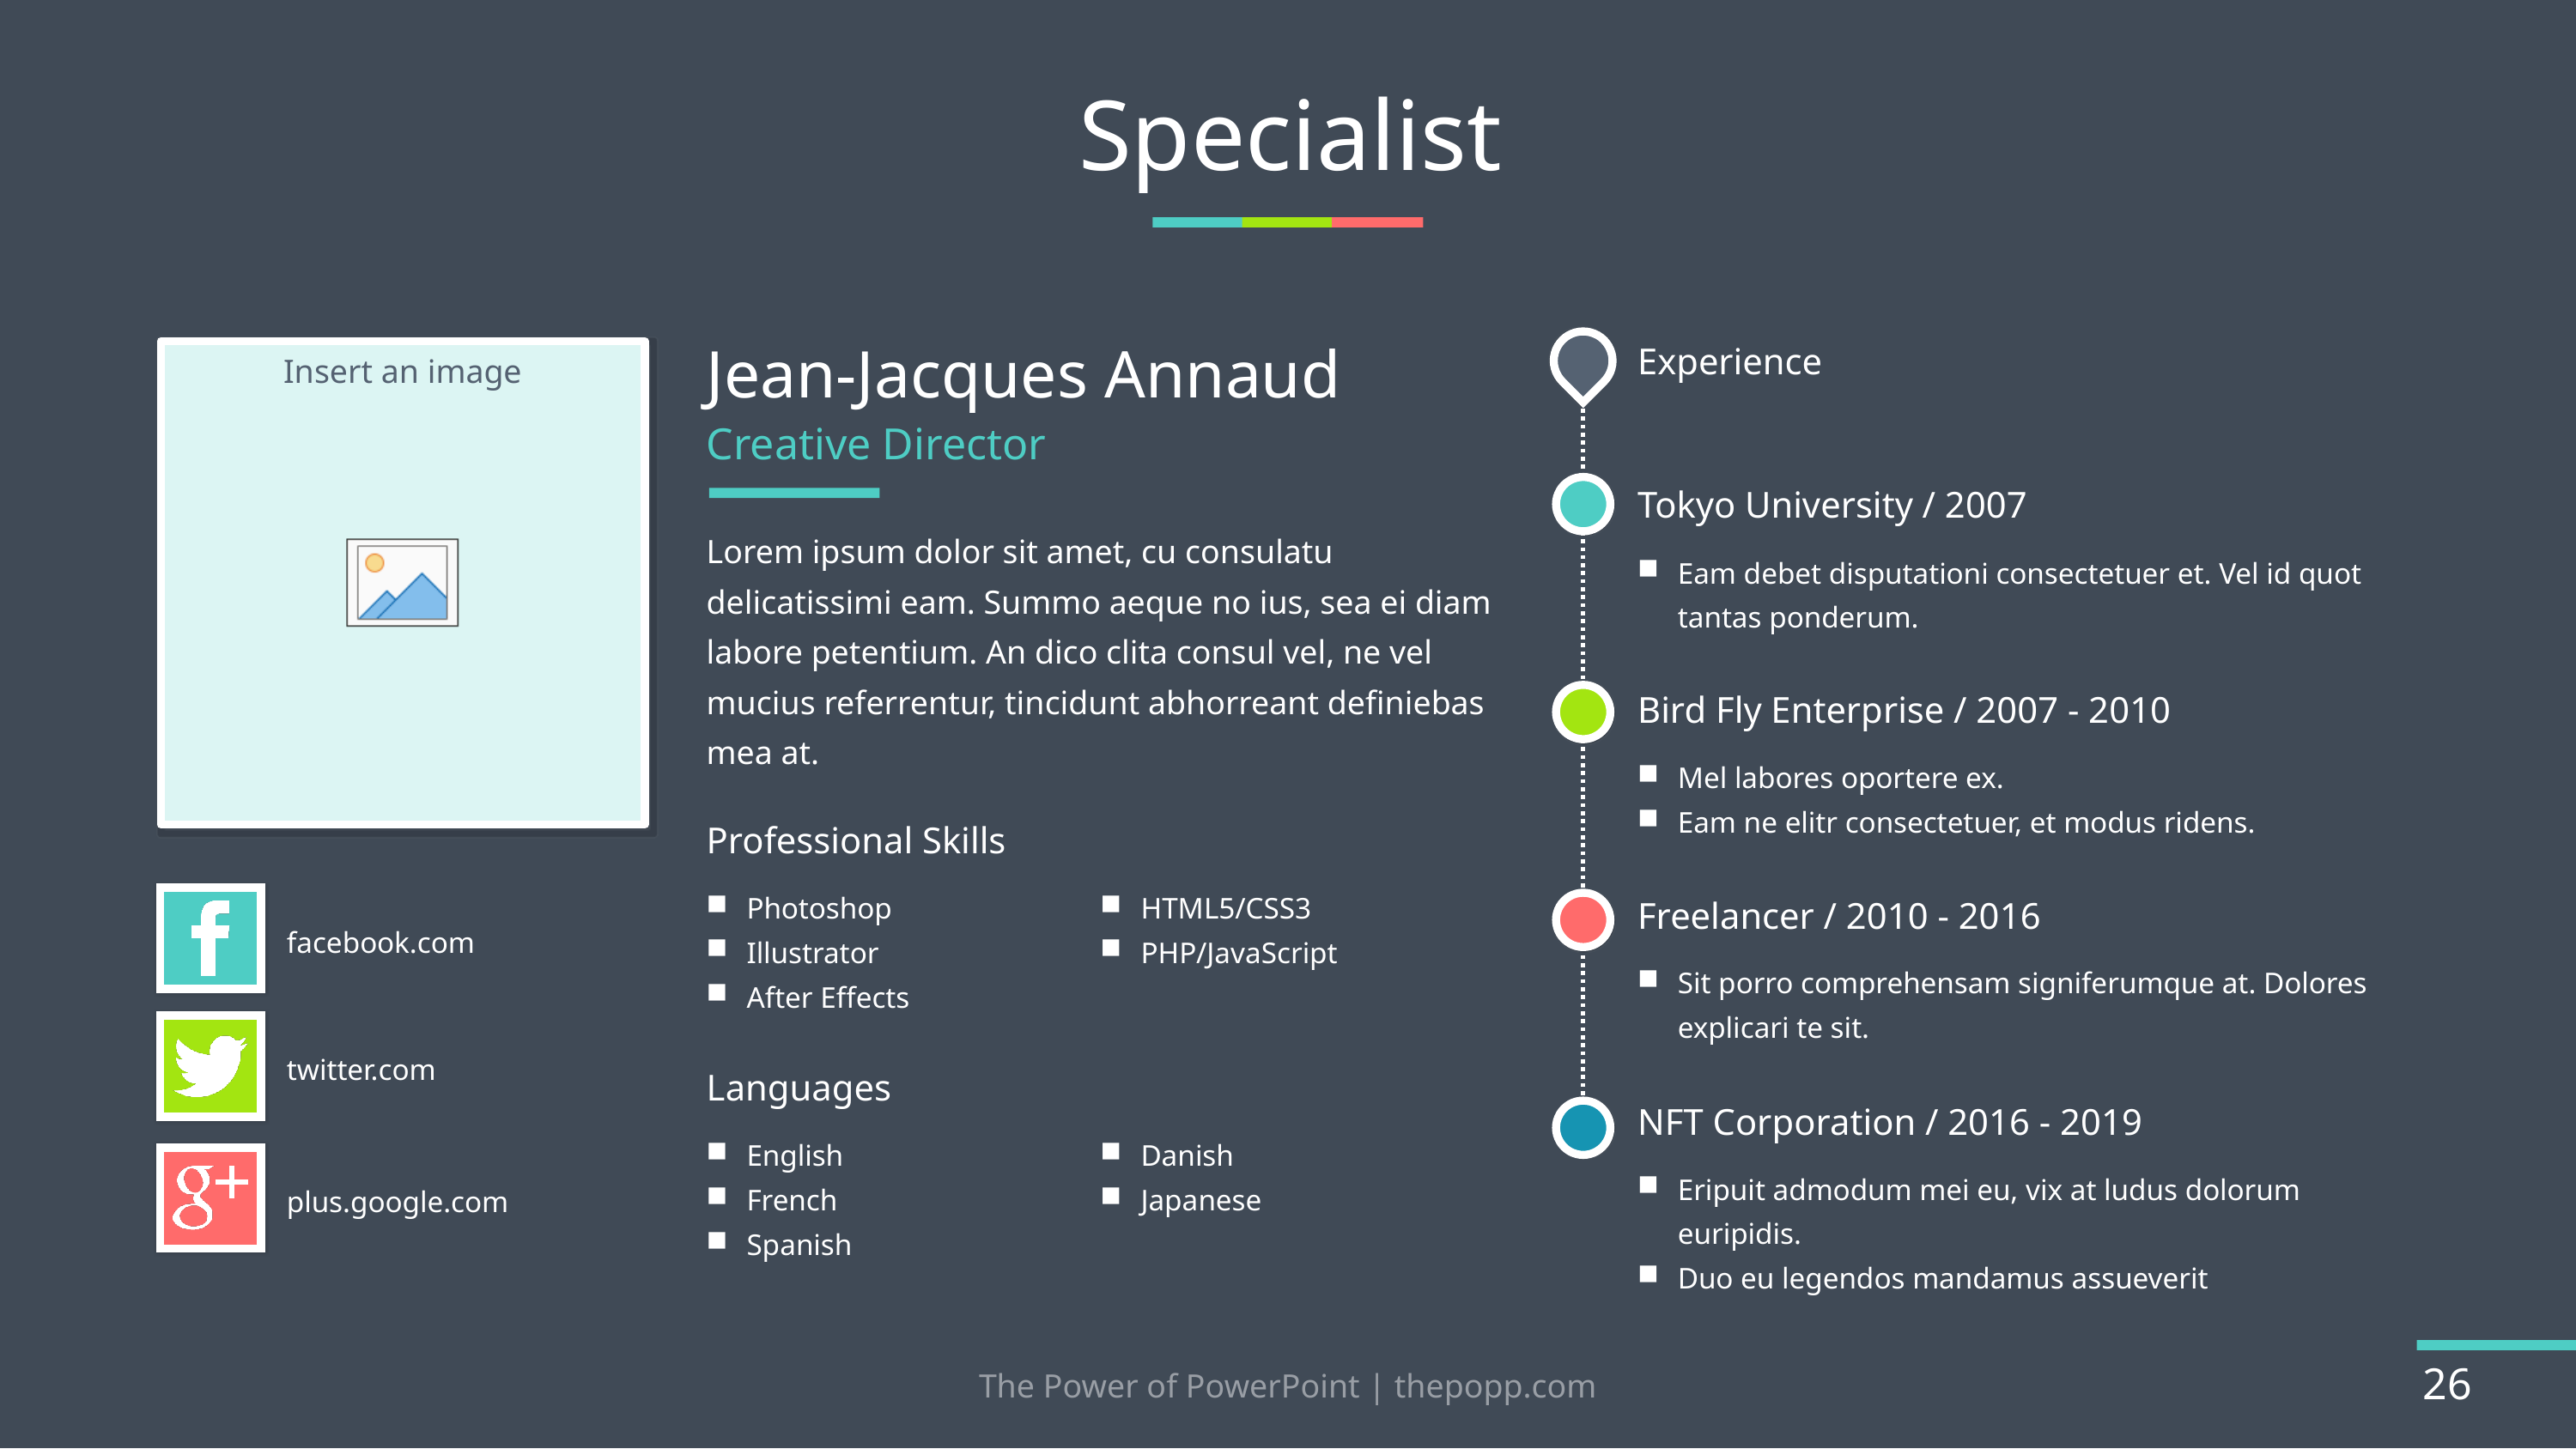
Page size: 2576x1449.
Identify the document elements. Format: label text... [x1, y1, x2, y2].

list Eam debet disputationi consectetuer et. Vel id quot tantas ponderum. [1625, 538, 2419, 662]
footer The Power of PowerPoint | thepopp.com [853, 1349, 1723, 1427]
list Languages [693, 1052, 1508, 1121]
picture [173, 900, 248, 976]
list Professional Skills [693, 805, 1508, 873]
list twitter.com [274, 1024, 641, 1104]
list Freelancer / 2010 - 2016 [1625, 880, 2419, 949]
list Eripuit admodum mei eu, vix at ludus dolorum euripidis. Duo eu legendos mandamus assueverit [1625, 1155, 2419, 1278]
list Mel labores oportere ex. Eam ne elitr consectetuer, et modus ridens. [1625, 743, 2419, 867]
list plus.google.com [274, 1156, 641, 1236]
list facebook.com [274, 896, 641, 976]
list NFT Corporation / 2016 - 2019 [1625, 1086, 2419, 1155]
picture [164, 344, 641, 821]
title Specialist [69, 49, 2512, 230]
list English French Spanish Danish Japanese [693, 1121, 1508, 1283]
slide_number 26 [2409, 1351, 2576, 1421]
list Lorem ipsum dolor sit amet, cu consulatu delicatissimi eam. Summo aeque no ius, sea ei diam labore petentium. An dico clita consul vel, ne vel mucius referrentur, tincidunt abhorreant definiebas mea at. [693, 513, 1509, 780]
picture [173, 1161, 248, 1236]
list Photoshop Illustrator After Effects HTML5/CSS3 PHP/JavaScript [693, 873, 1508, 1035]
picture [173, 1028, 248, 1104]
list Sit porro comprehensam signiferumque at. Dolores explicari te sit. [1625, 949, 2419, 1072]
list Jean-Jacques Annaud [693, 318, 1509, 399]
list Experience [1625, 326, 2419, 396]
list Bird Fly Enterprise / 2007 - 2010 [1625, 675, 2419, 743]
list Creative Director [693, 399, 1509, 486]
list Tokyo University / 2007 [1625, 470, 2419, 538]
